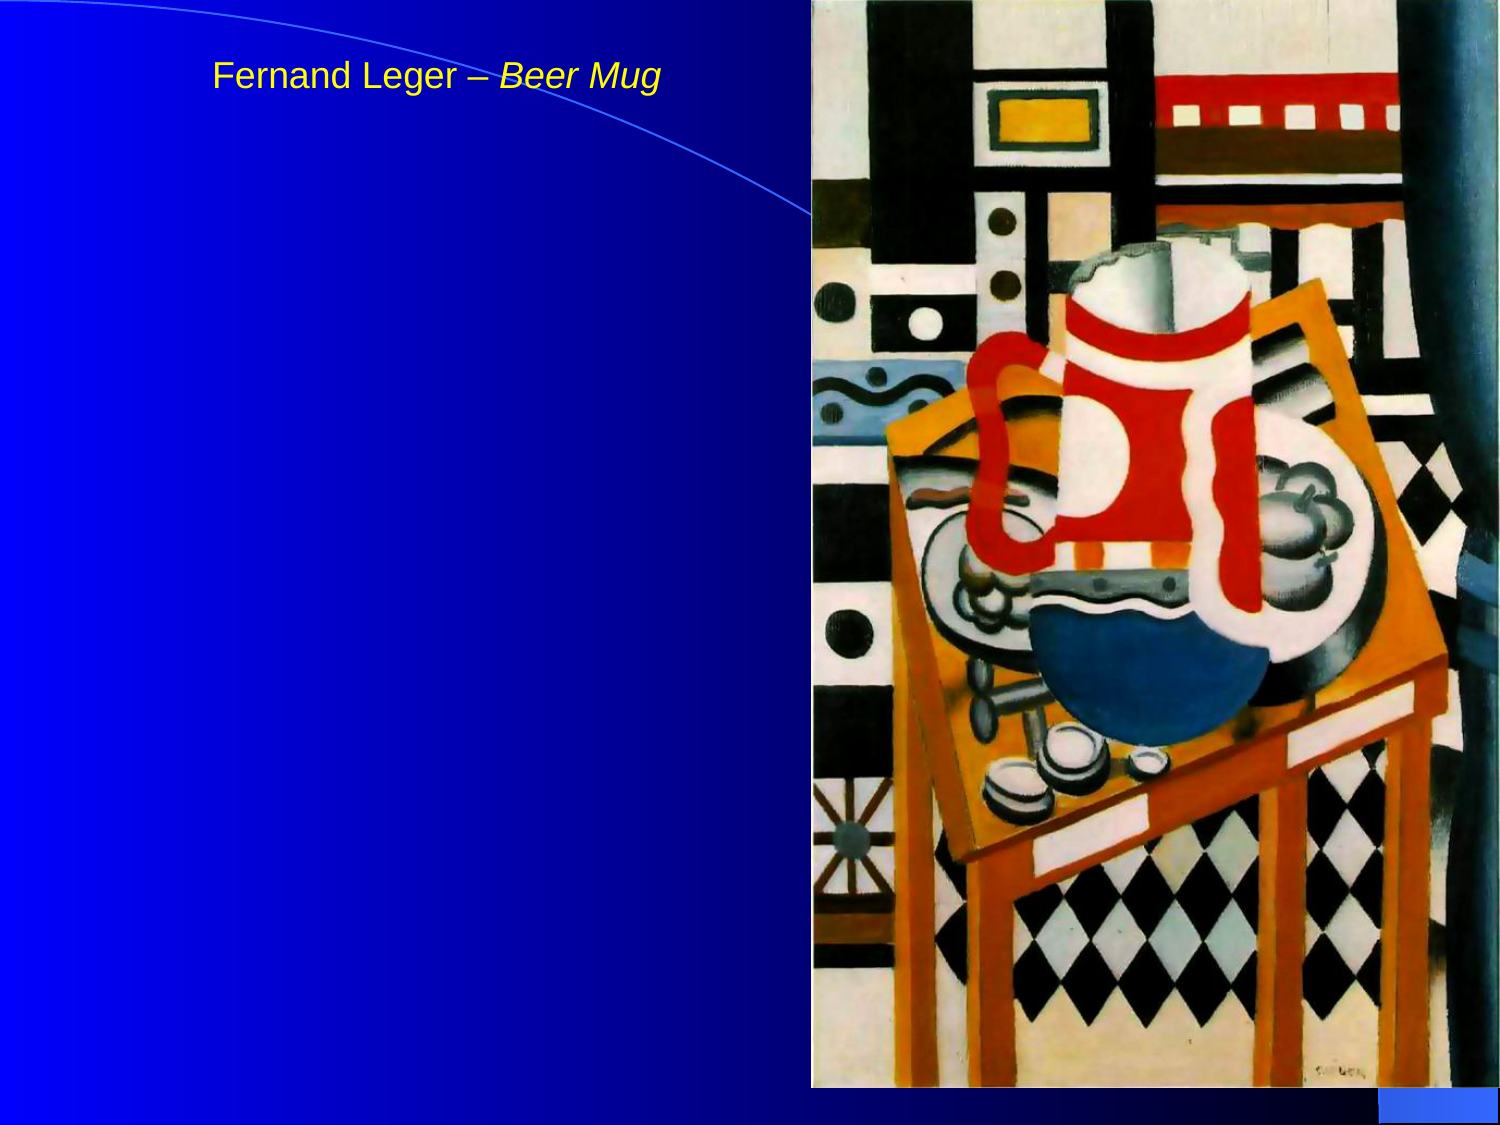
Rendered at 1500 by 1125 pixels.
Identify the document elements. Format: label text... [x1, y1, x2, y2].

picture [811, 0, 1500, 1088]
text_box Fernand Leger – Beer Mug [197, 43, 688, 104]
